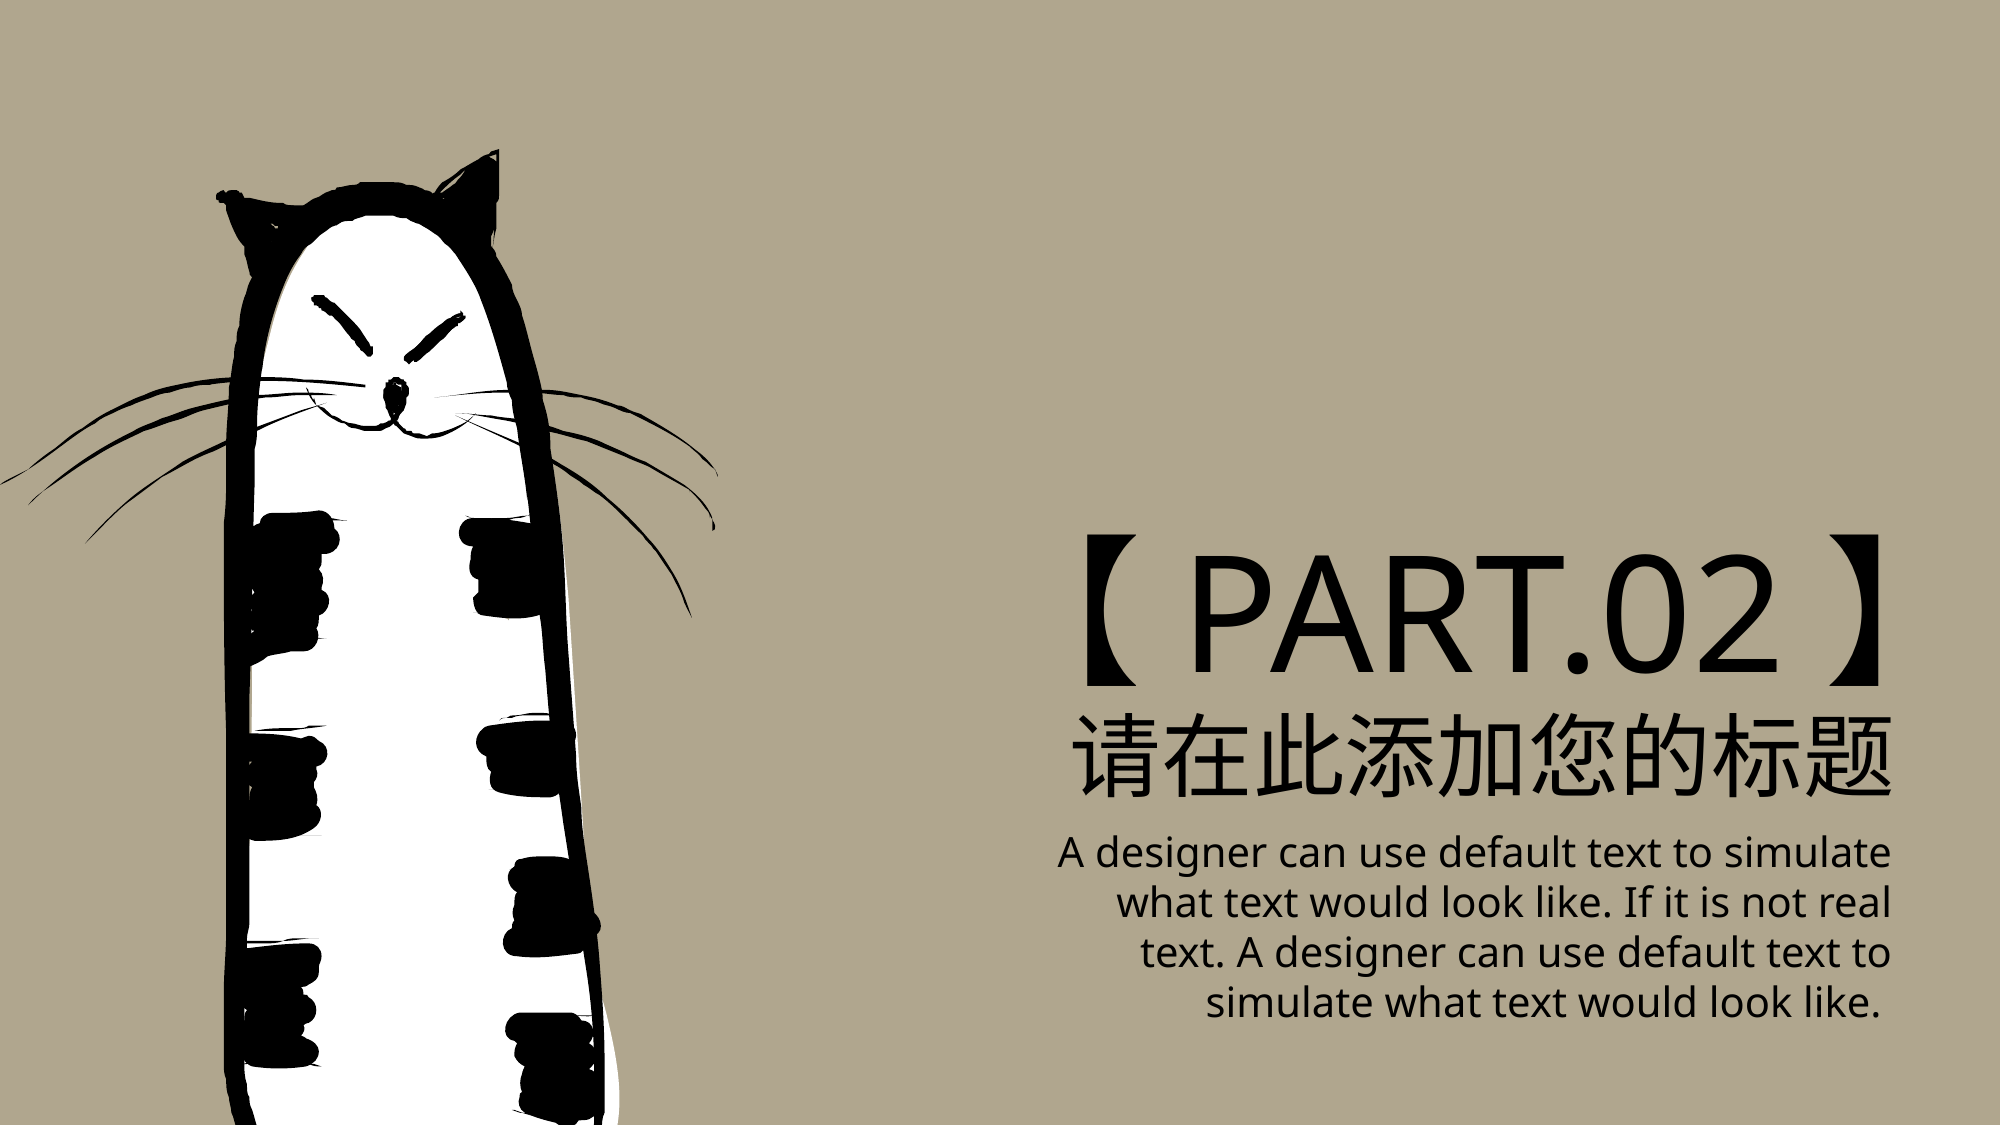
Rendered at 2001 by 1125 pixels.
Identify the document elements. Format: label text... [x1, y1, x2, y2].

text_box 请在此添加您的标题 [1054, 691, 1929, 817]
text_box A designer can use default text to simulate what text would look like. If it is not real text. A designer can use default text to simulate what text would look like. [1029, 818, 1907, 1033]
text_box 【PART.02】 [928, 502, 2000, 713]
picture [0, 146, 718, 1125]
